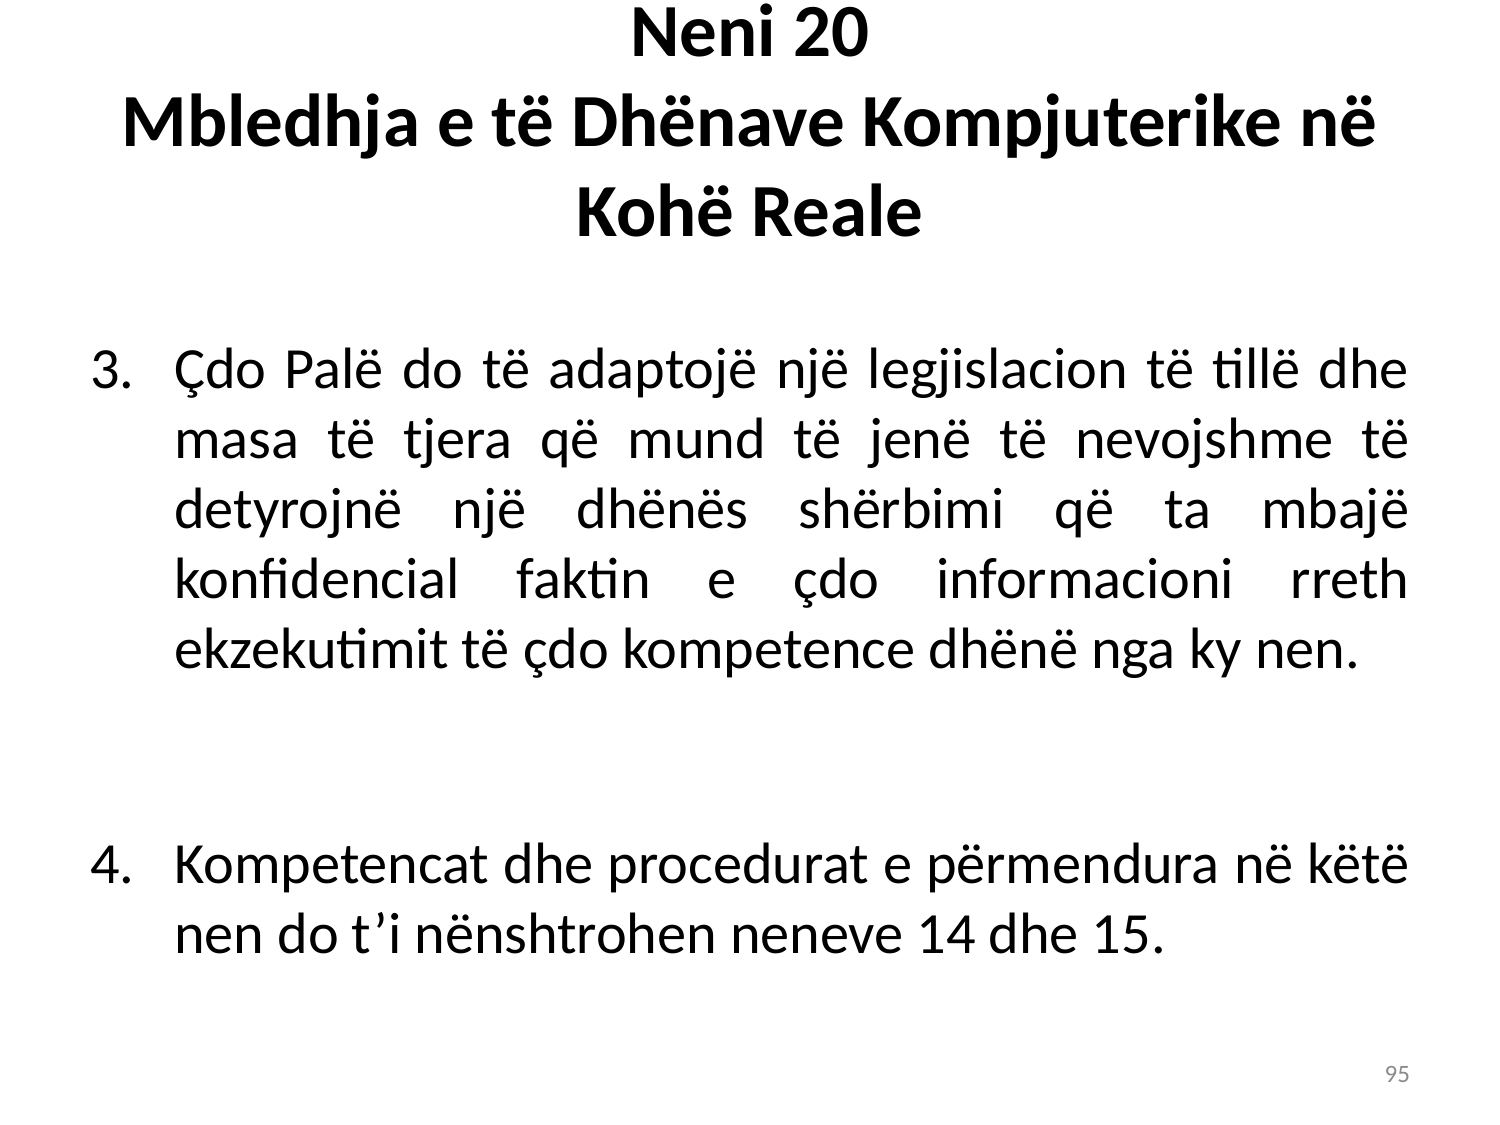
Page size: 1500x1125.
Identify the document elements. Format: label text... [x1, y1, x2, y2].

list Çdo Palë do të adaptojë një legjislacion të tillë dhe masa të tjera që mund të jenë të nevojshme të detyrojnë një dhënës shërbimi që ta mbajë konfidencial faktin e çdo informacioni rreth ekzekutimit të çdo kompetence dhënë nga ky nen. Kompetencat dhe procedurat e përmendura në këtë nen do t’i nënshtrohen neneve 14 dhe 15. [74, 322, 1426, 1006]
slide_number 95 [1074, 1042, 1425, 1103]
title Neni 20 Mbledhja e të Dhënave Kompjuterike në Kohë Reale [74, 0, 1426, 233]
